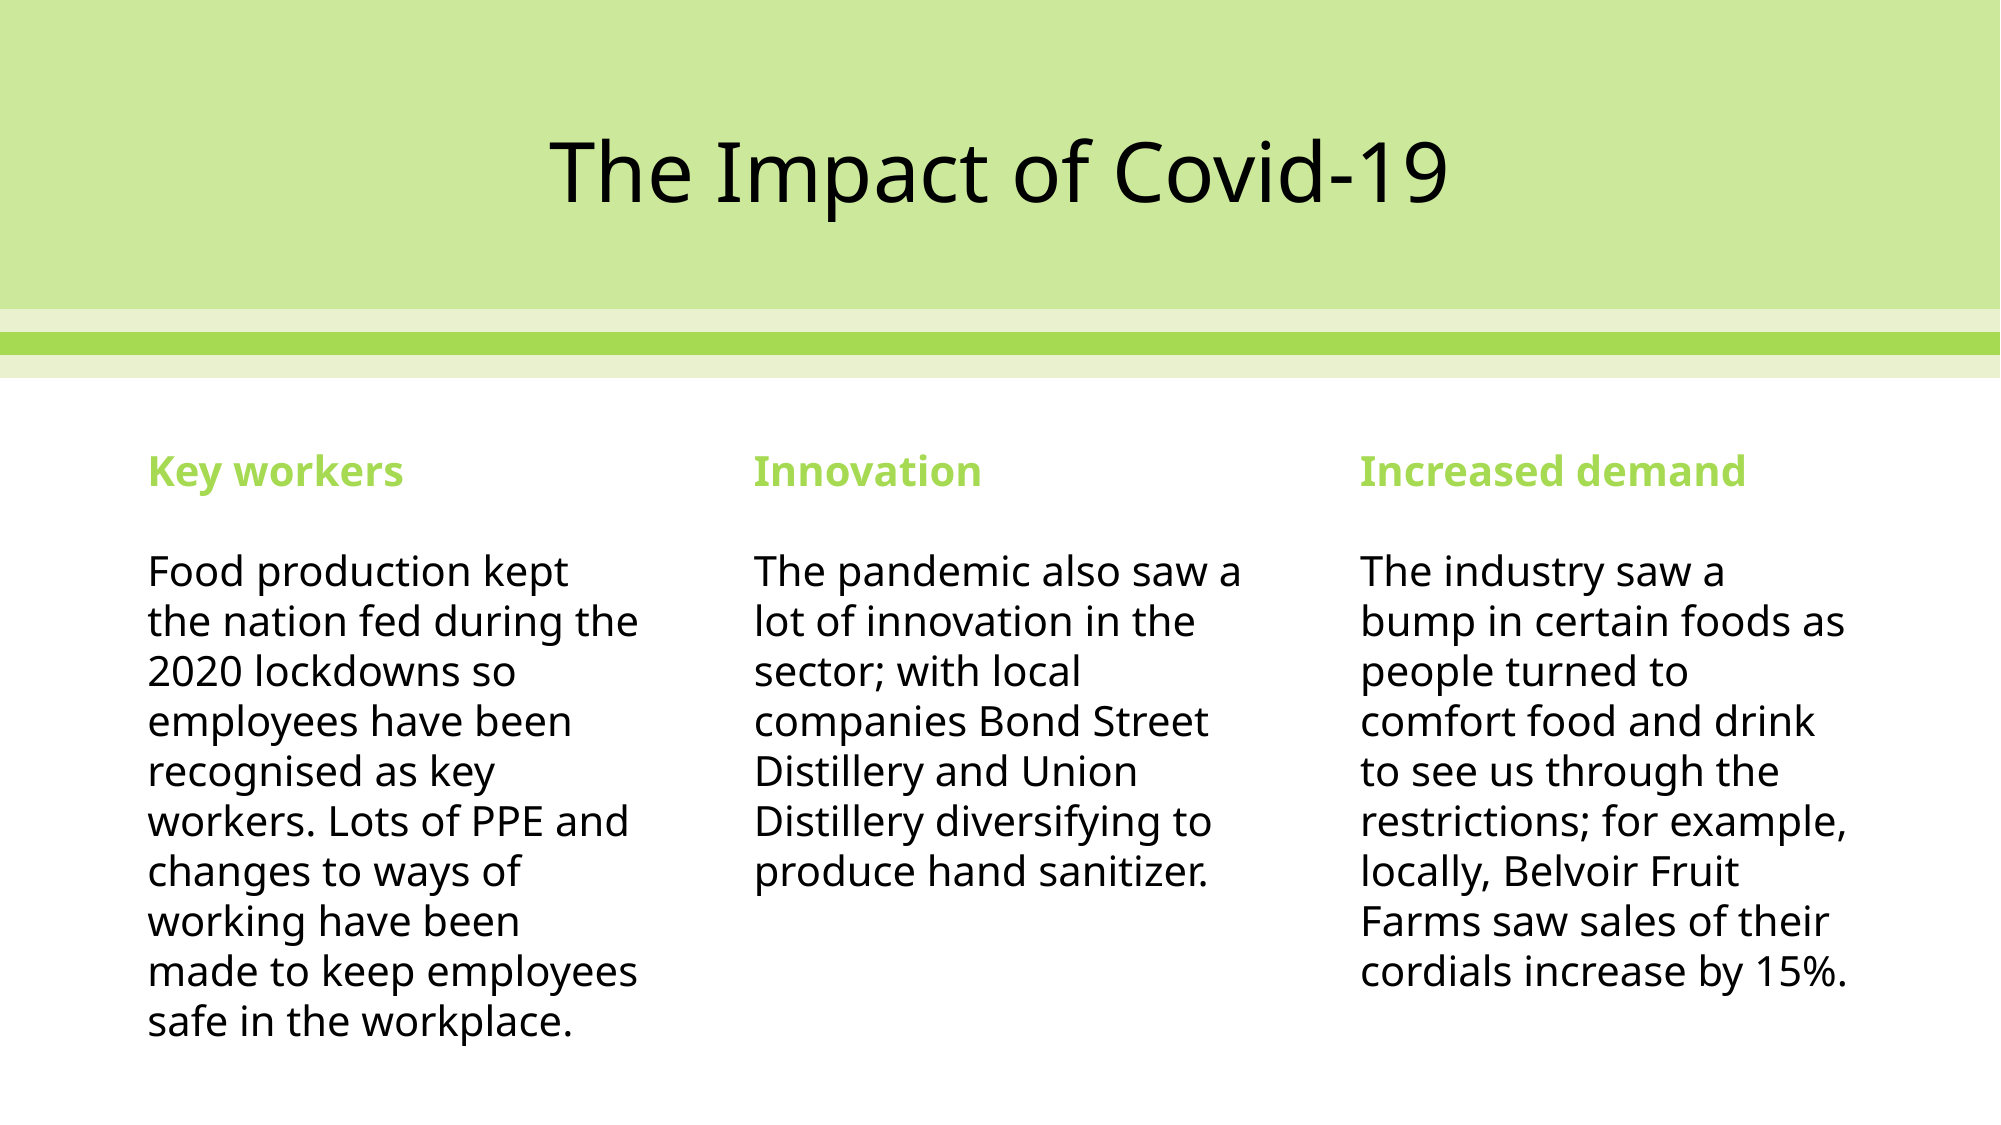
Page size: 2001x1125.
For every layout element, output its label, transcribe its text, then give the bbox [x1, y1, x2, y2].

text_box [0, 351, 2000, 355]
text_box Key workers Food production kept the nation fed during the 2020 lockdowns so employees have been recognised as key workers. Lots of PPE and changes to ways of working have been made to keep employees safe in the workplace. [132, 437, 655, 1053]
text_box [0, 355, 2000, 378]
text_box Increased demand The industry saw a bump in certain foods as people turned to comfort food and drink to see us through the restrictions; for example, locally, Belvoir Fruit Farms saw sales of their cordials increase by 15%. [1345, 437, 1868, 1003]
text_box Innovation The pandemic also saw a lot of innovation in the sector; with local companies Bond Street Distillery and Union Distillery diversifying to produce hand sanitizer. [738, 437, 1261, 903]
text_box The Impact of Covid-19 [0, 0, 2000, 351]
